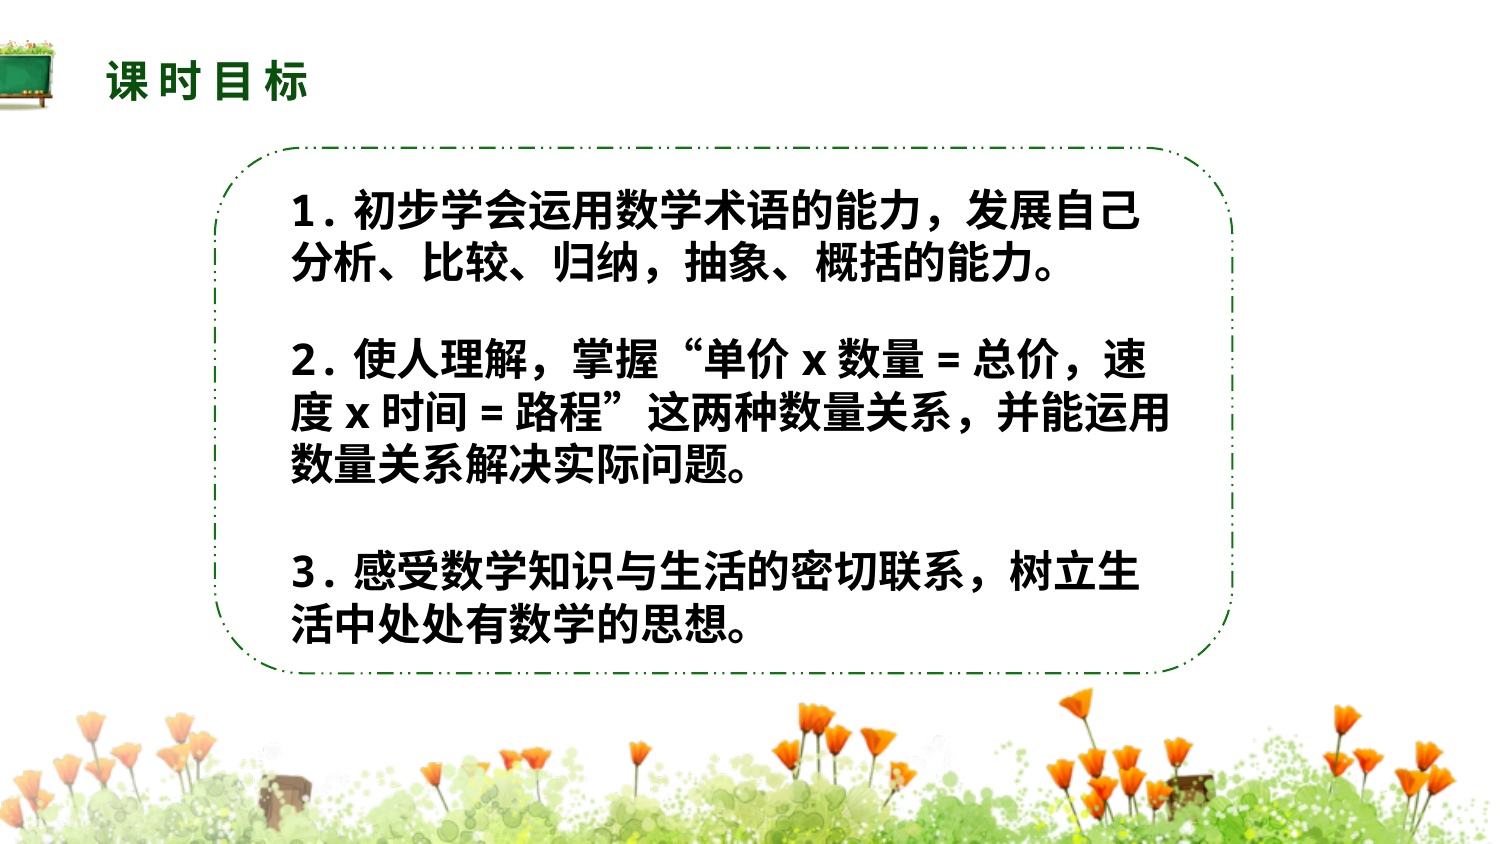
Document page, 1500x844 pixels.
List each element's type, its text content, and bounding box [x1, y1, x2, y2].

picture [0, 680, 1500, 844]
picture [0, 28, 56, 122]
text_box [213, 146, 1234, 675]
text_box 2.使人理解，掌握“单价x数量=总价，速度x时间=路程”这两种数量关系，并能运用数量关系解决实际问题。 [278, 326, 1201, 496]
text_box 3.感受数学知识与生活的密切联系，树立生活中处处有数学的思想。 [278, 538, 1166, 655]
text_box 课时目标 [93, 47, 434, 112]
